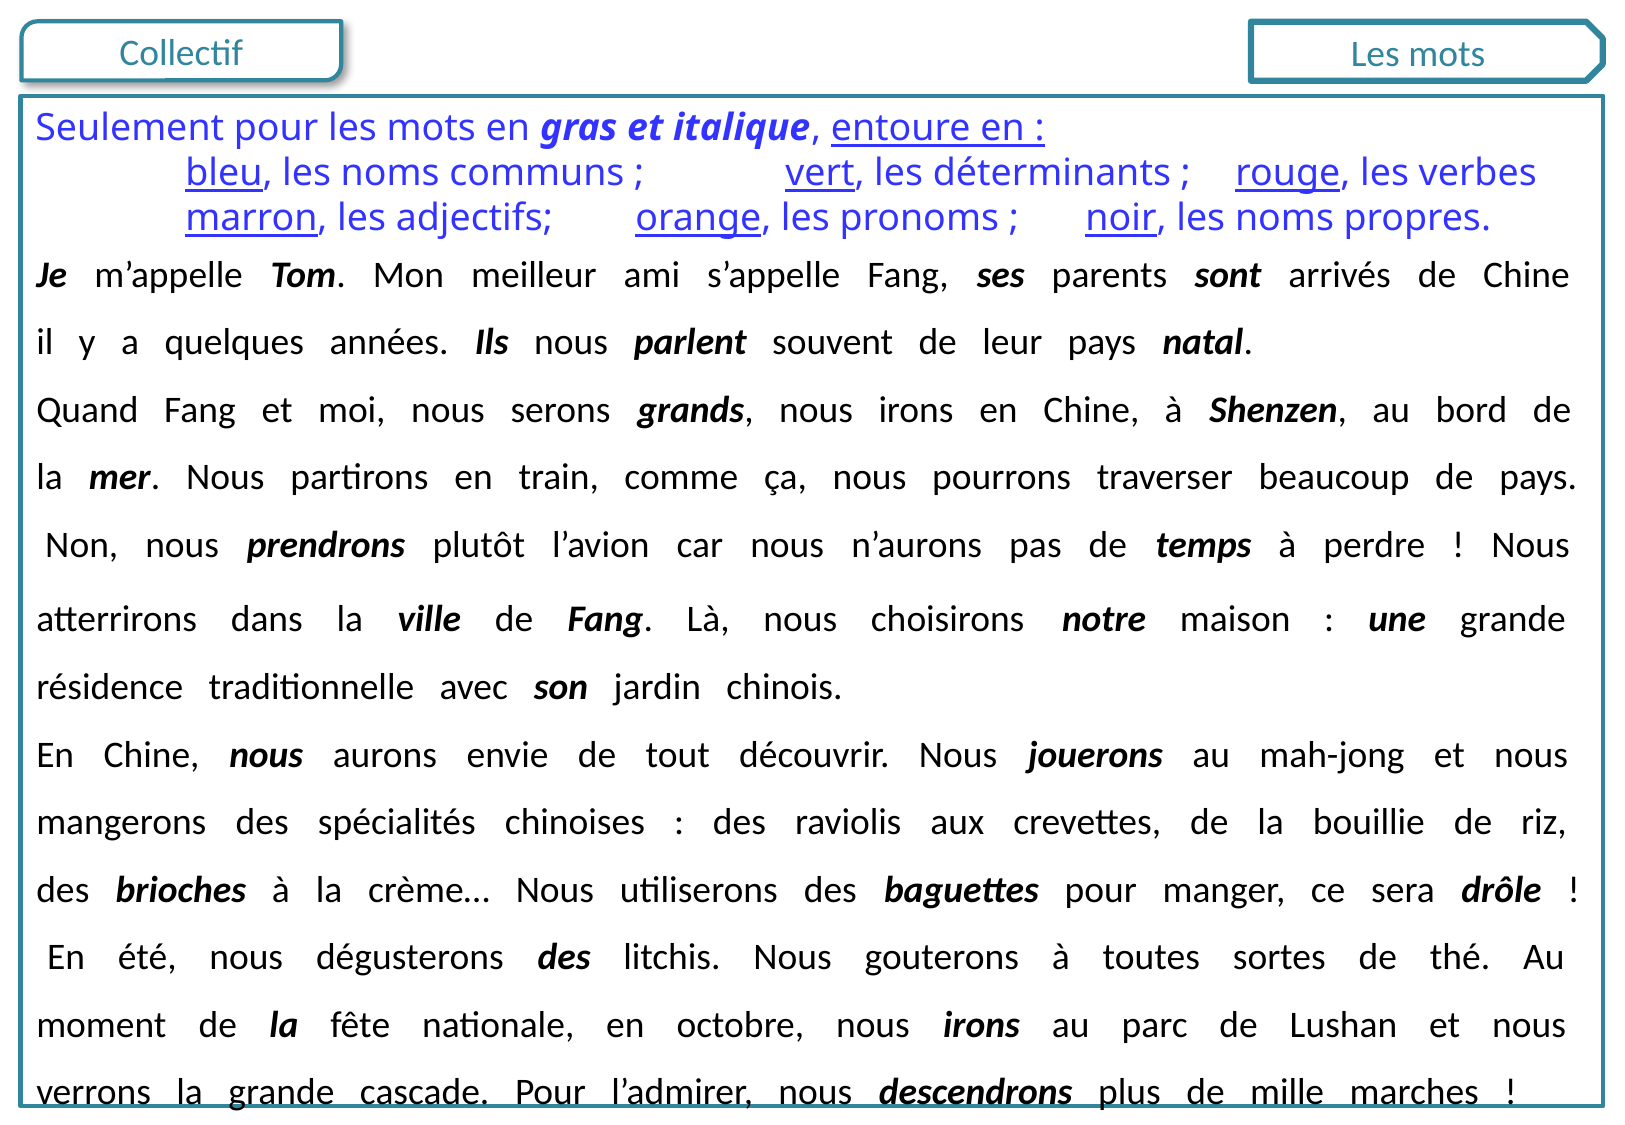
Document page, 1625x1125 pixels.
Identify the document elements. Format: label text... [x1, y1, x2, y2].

list Je m’appelle Tom. Mon meilleur ami s’appelle Fang, ses parents sont arrivés de Chine il y a quelques années. Ils nous parlent souvent de leur pays natal. Quand Fang et moi, nous serons grands, nous irons en Chine, à Shenzen, au bord de la mer. Nous partirons en train, comme ça, nous pourrons traverser beaucoup de pays. Non, nous prendrons plutôt l’avion car nous n’aurons pas de temps à perdre ! Nous atterrirons dans la ville de Fang. Là, nous choisirons notre maison : une grande résidence traditionnelle avec son jardin chinois. En Chine, nous aurons envie de tout découvrir. Nous jouerons au mah-jong et nous mangerons des spécialités chinoises : des raviolis aux crevettes, de la bouillie de riz, des brioches à la crème… Nous utiliserons des baguettes pour manger, ce sera drôle ! En été, nous dégusterons des litchis. Nous gouterons à toutes sortes de thé. Au moment de la fête nationale, en octobre, nous irons au parc de Lushan et nous verrons la grande cascade. Pour l’admirer, nous descendrons plus de mille marches ! [21, 219, 1604, 1071]
list Les mots [1251, 21, 1585, 81]
list Seulement pour les mots en gras et italique, entoure en : bleu, les noms communs ; vert, les déterminants ; rouge, les verbes marron, les adjectifs; orange, les pronoms ; noir, les noms propres. [18, 94, 1605, 1108]
